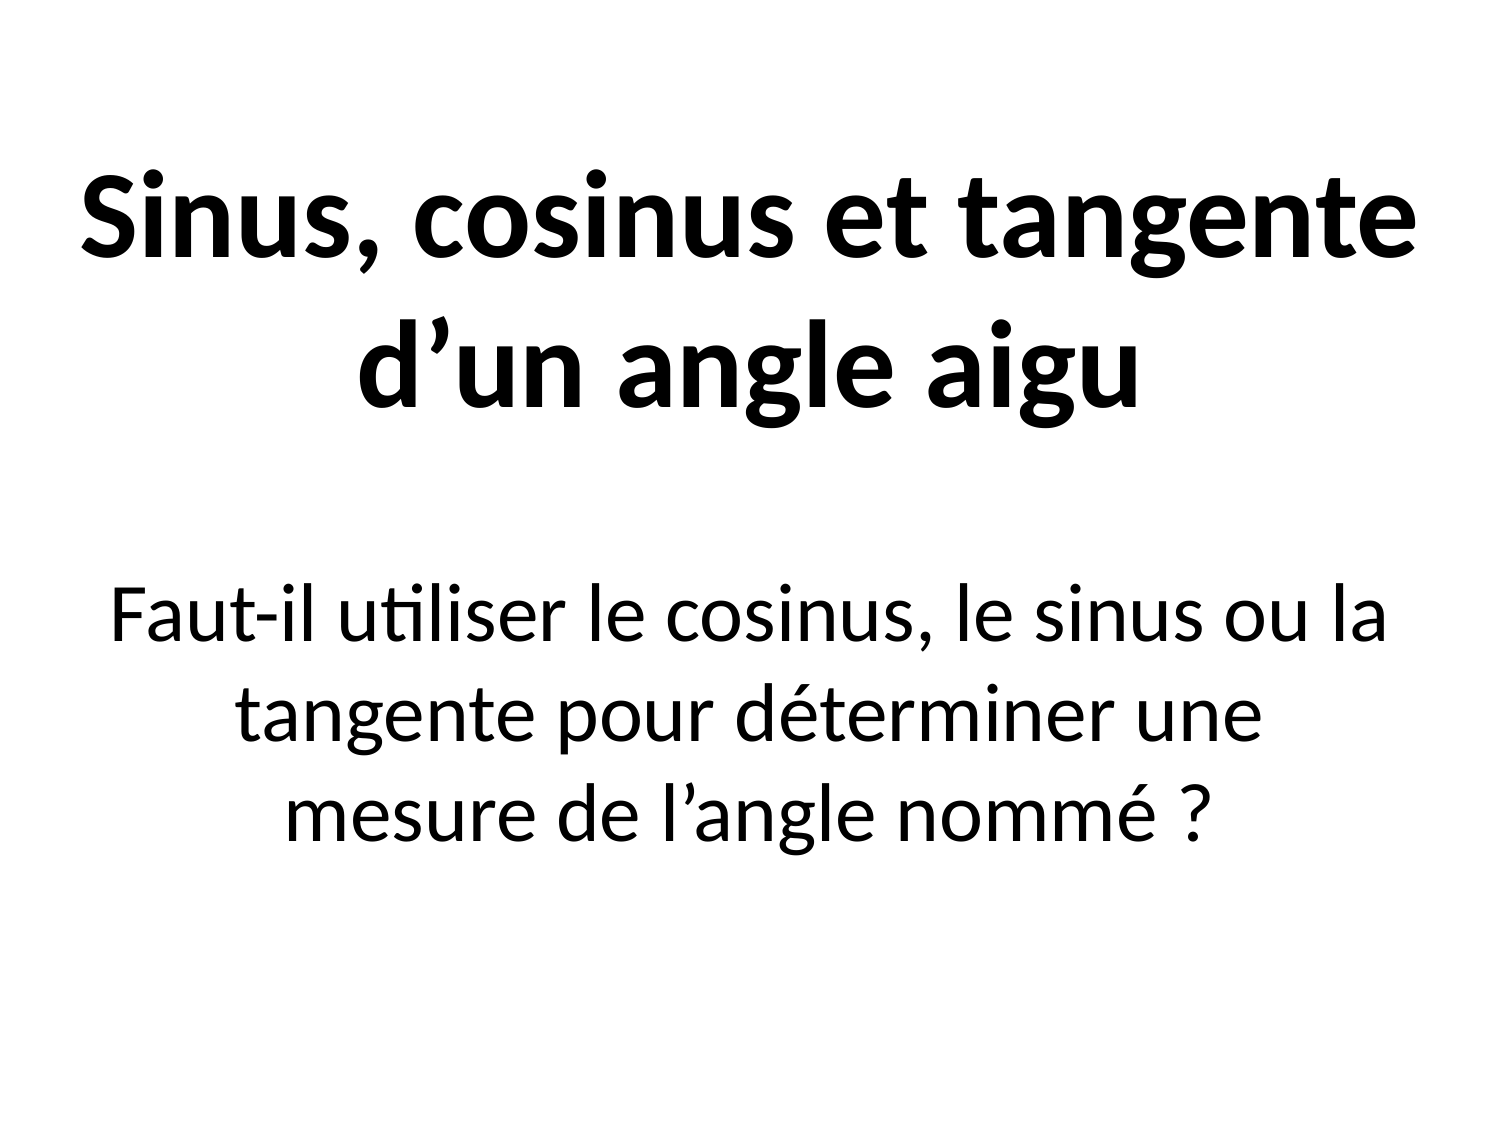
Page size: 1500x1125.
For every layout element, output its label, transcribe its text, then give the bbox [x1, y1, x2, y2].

title Sinus, cosinus et tangente d’un angle aigu [0, 149, 1500, 416]
list Faut-il utiliser le cosinus, le sinus ou la tangente pour déterminer une mesure de l’angle nommé ? [0, 550, 1500, 917]
